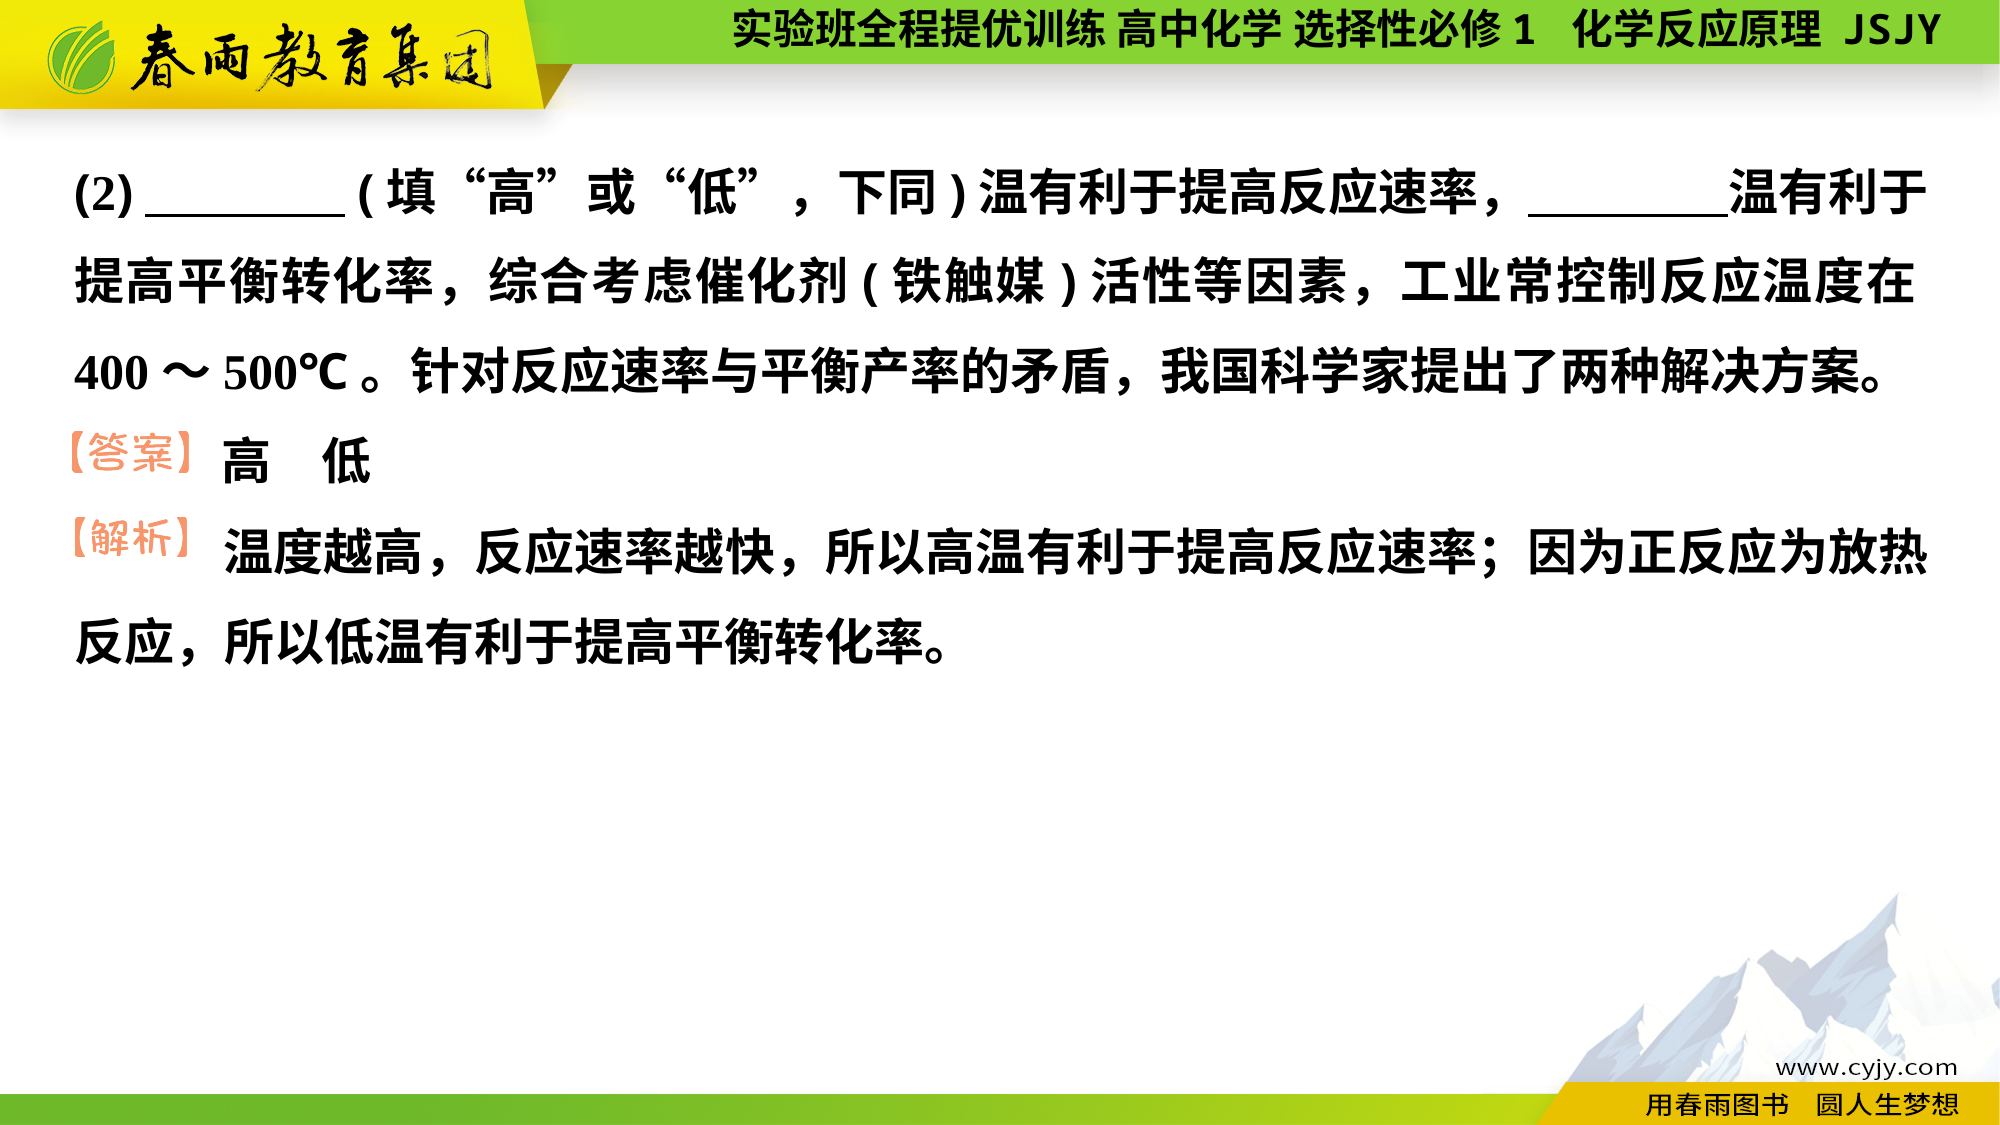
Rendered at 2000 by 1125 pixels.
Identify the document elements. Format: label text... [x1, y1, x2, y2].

list (2) (填“高”或“低”，下同)温有利于提高反应速率， 温有利于提高平衡转化率，综合考虑催化剂(铁触媒)活性等因素，工业常控制反应温度在400～500℃。针对反应速率与平衡产率的矛盾，我国科学家提出了两种解决方案。 高 低 温度越高，反应速率越快，所以高温有利于提高反应速率；因为正反应为放热反应，所以低温有利于提高平衡转化率。 [59, 122, 1944, 683]
picture [0, 0, 2000, 1125]
